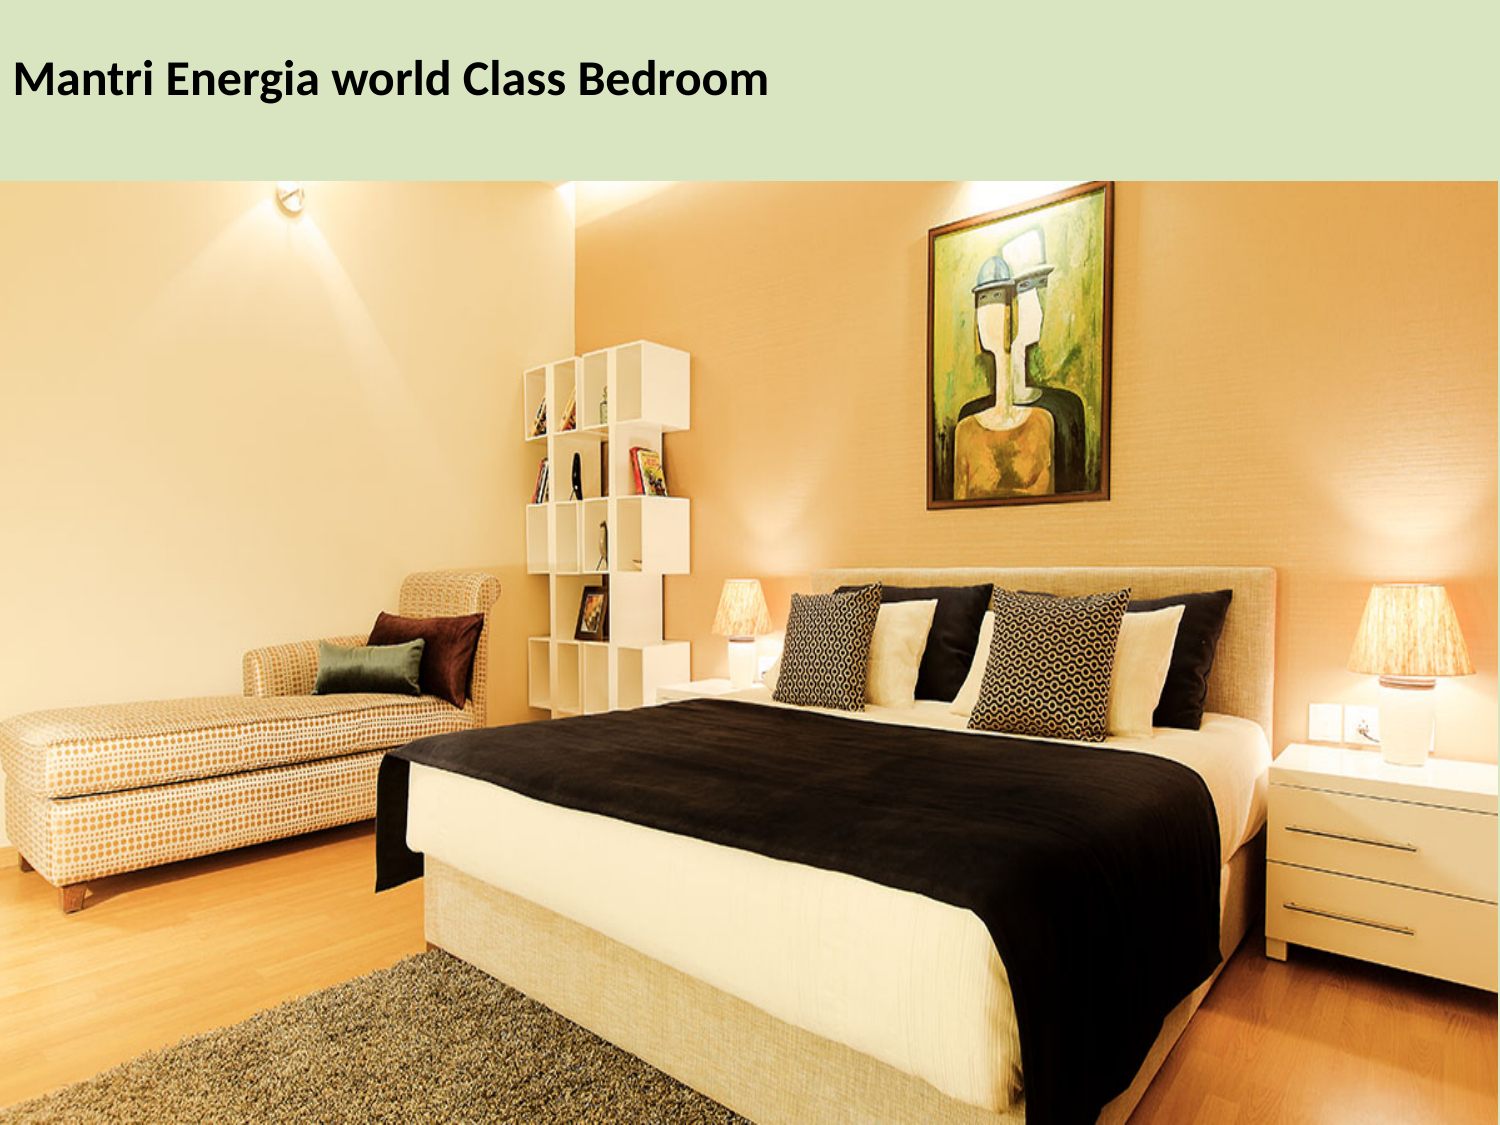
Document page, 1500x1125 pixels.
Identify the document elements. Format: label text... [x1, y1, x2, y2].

text_box Mantri Energia world Class Bedroom [0, 37, 1500, 173]
picture [0, 181, 1498, 1125]
